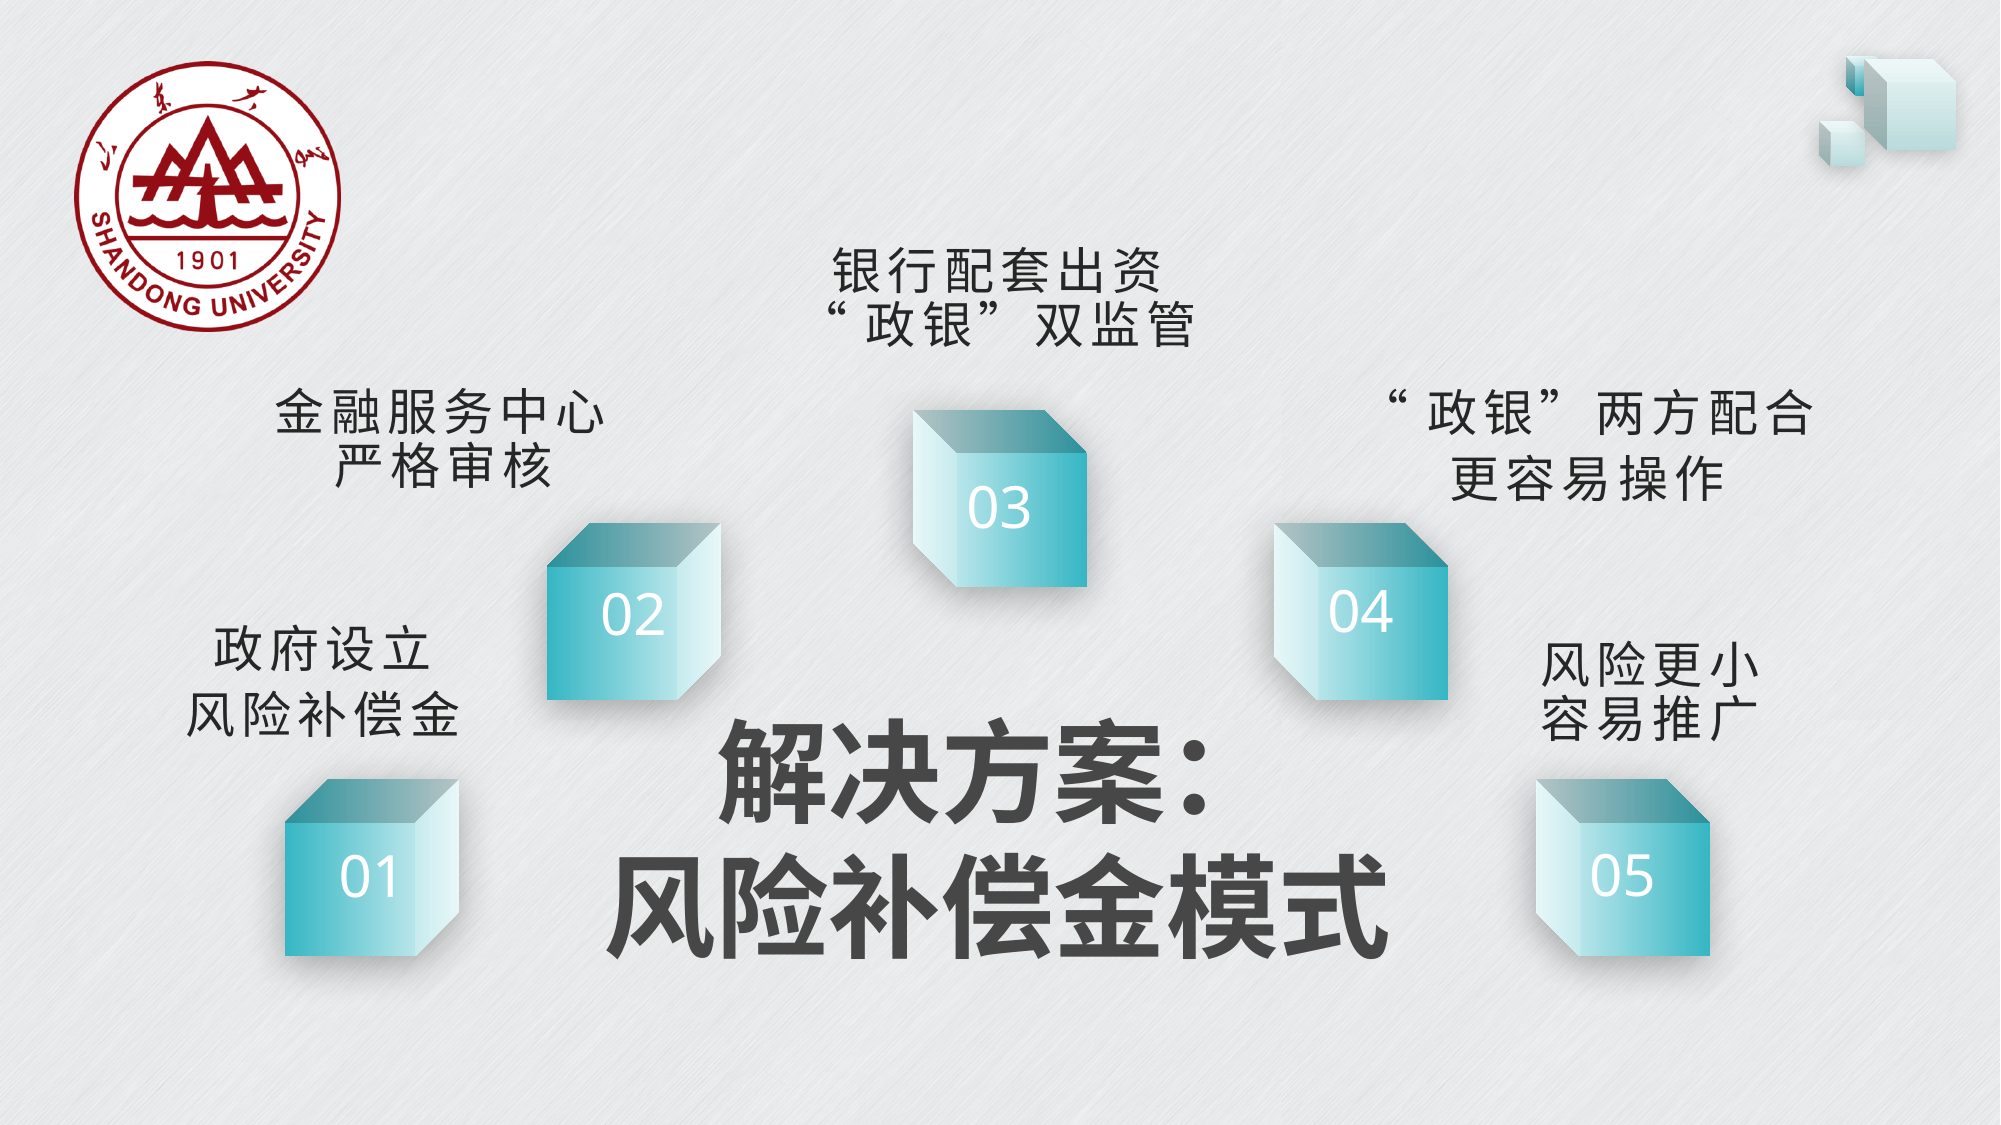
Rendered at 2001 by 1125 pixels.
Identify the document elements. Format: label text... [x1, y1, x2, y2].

text_box 解决方案： 风险补偿金模式 [585, 694, 1410, 980]
text_box “政银”两方配合 更容易操作 [1343, 368, 1830, 515]
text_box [913, 409, 1088, 587]
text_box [1273, 522, 1448, 700]
text_box 银行配套出资 “政银”双监管 [779, 238, 1216, 362]
text_box 政府设立 风险补偿金 [165, 604, 480, 752]
picture [74, 61, 341, 332]
text_box 金融服务中心严格审核 [251, 379, 636, 503]
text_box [546, 522, 721, 700]
text_box 风险更小 容易推广 [1525, 632, 1789, 756]
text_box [285, 779, 460, 956]
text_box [1535, 779, 1710, 956]
